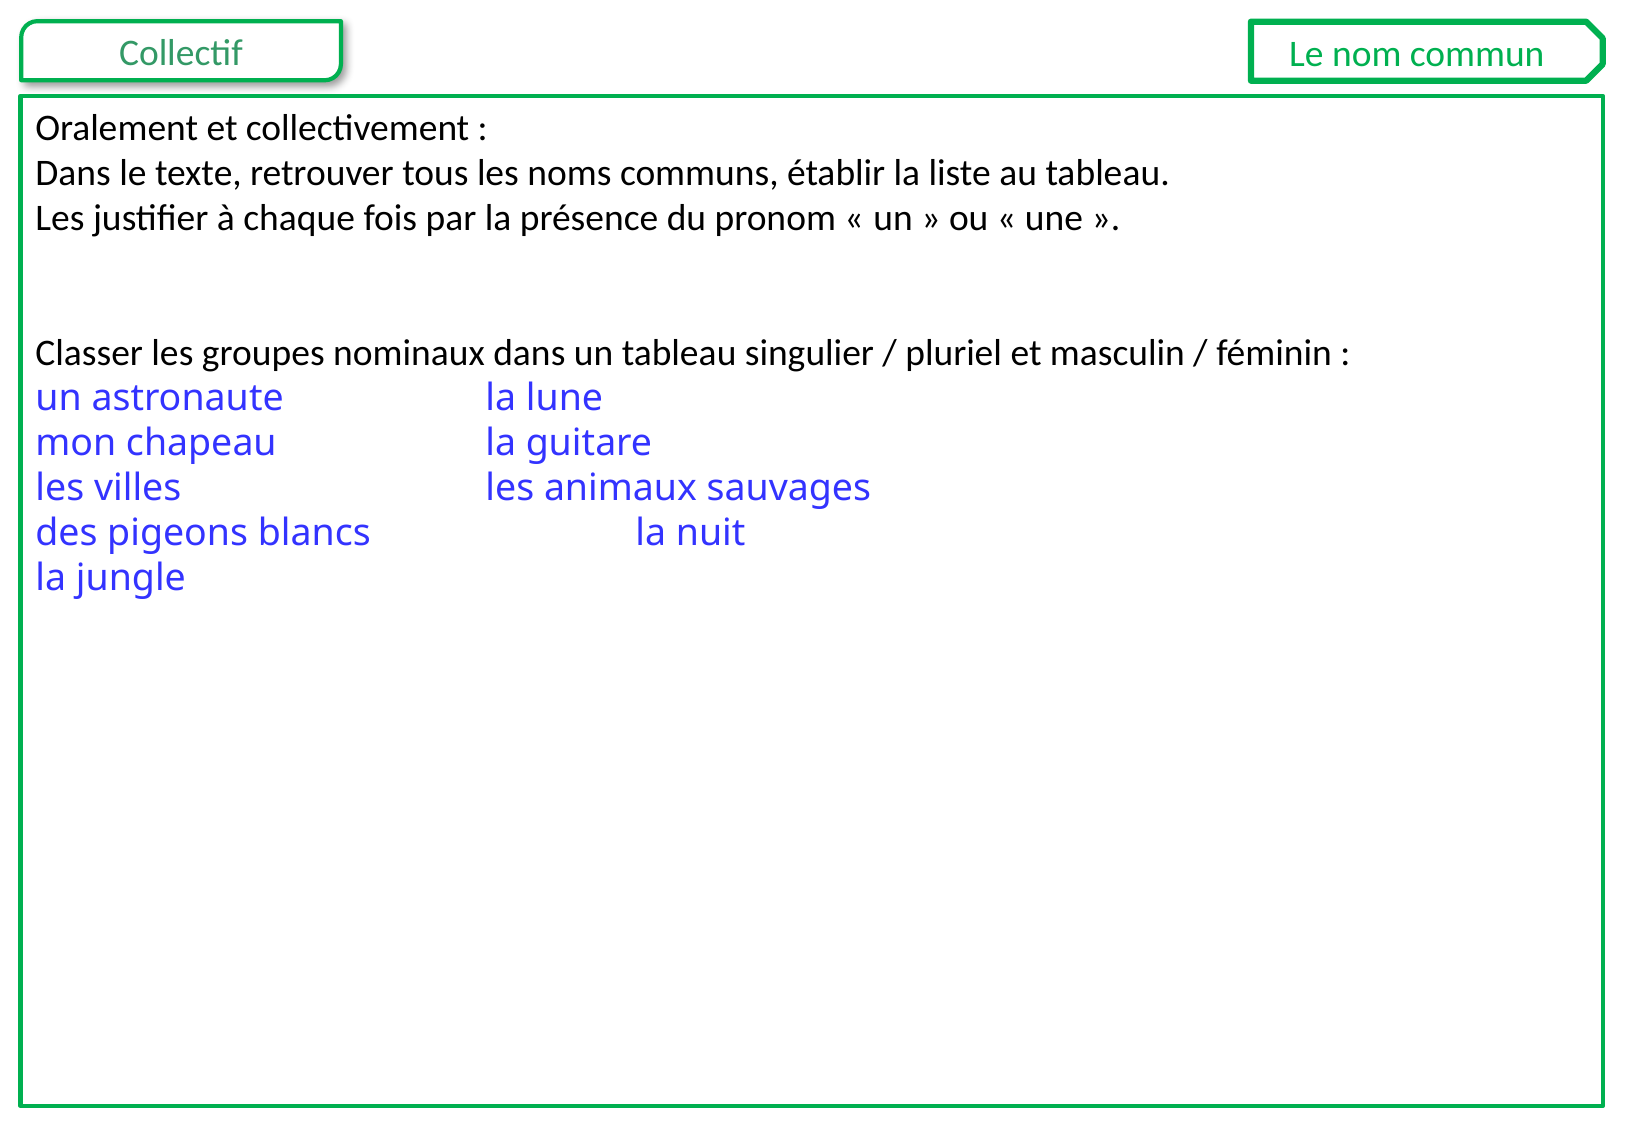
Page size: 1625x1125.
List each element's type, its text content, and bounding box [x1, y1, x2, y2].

list Le nom commun [1250, 21, 1584, 81]
list Oralement et collectivement : Dans le texte, retrouver tous les noms communs, établir la liste au tableau. Les justifier à chaque fois par la présence du pronom « un » ou « une ». Classer les groupes nominaux dans un tableau singulier / pluriel et masculin / féminin : un astronaute la lune mon chapeau la guitare les villes les animaux sauvages des pigeons blancs la nuit la jungle [18, 94, 1605, 1108]
